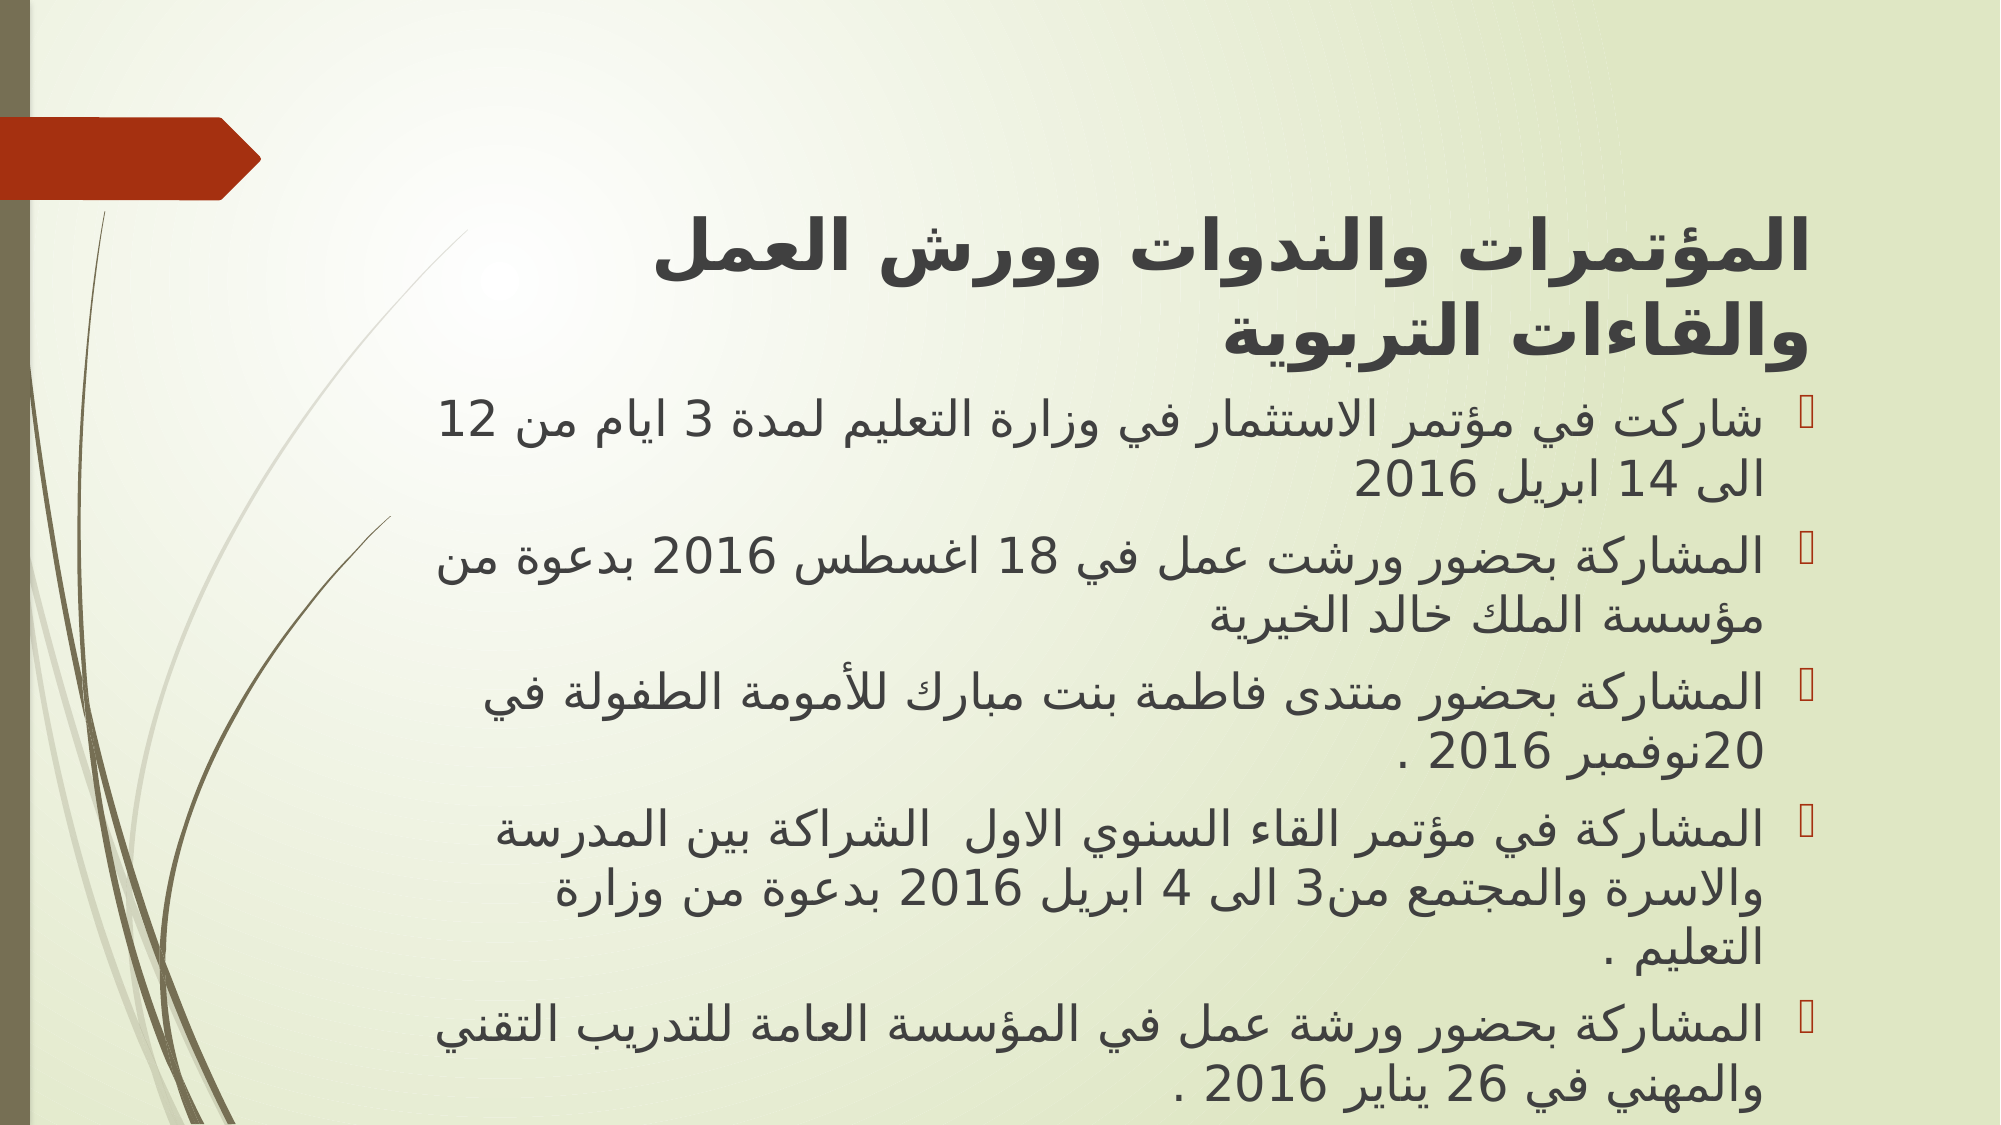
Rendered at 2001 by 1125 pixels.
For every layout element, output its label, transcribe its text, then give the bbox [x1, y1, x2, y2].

list المؤتمرات والندوات وورش العمل والقاءات التربوية شاركت في مؤتمر الاستثمار في وزارة التعليم لمدة 3 ايام من 12 الى 14 ابريل 2016 المشاركة بحضور ورشت عمل في 18 اغسطس 2016 بدعوة من مؤسسة الملك خالد الخيرية المشاركة بحضور منتدى فاطمة بنت مبارك للأمومة الطفولة في 20نوفمبر 2016 . المشاركة في مؤتمر القاء السنوي الاول الشراكة بين المدرسة والاسرة والمجتمع من3 الى 4 ابريل 2016 بدعوة من وزارة التعليم . المشاركة بحضور ورشة عمل في المؤسسة العامة للتدريب التقني والمهني في 26 يناير 2016 . [366, 192, 1829, 1125]
